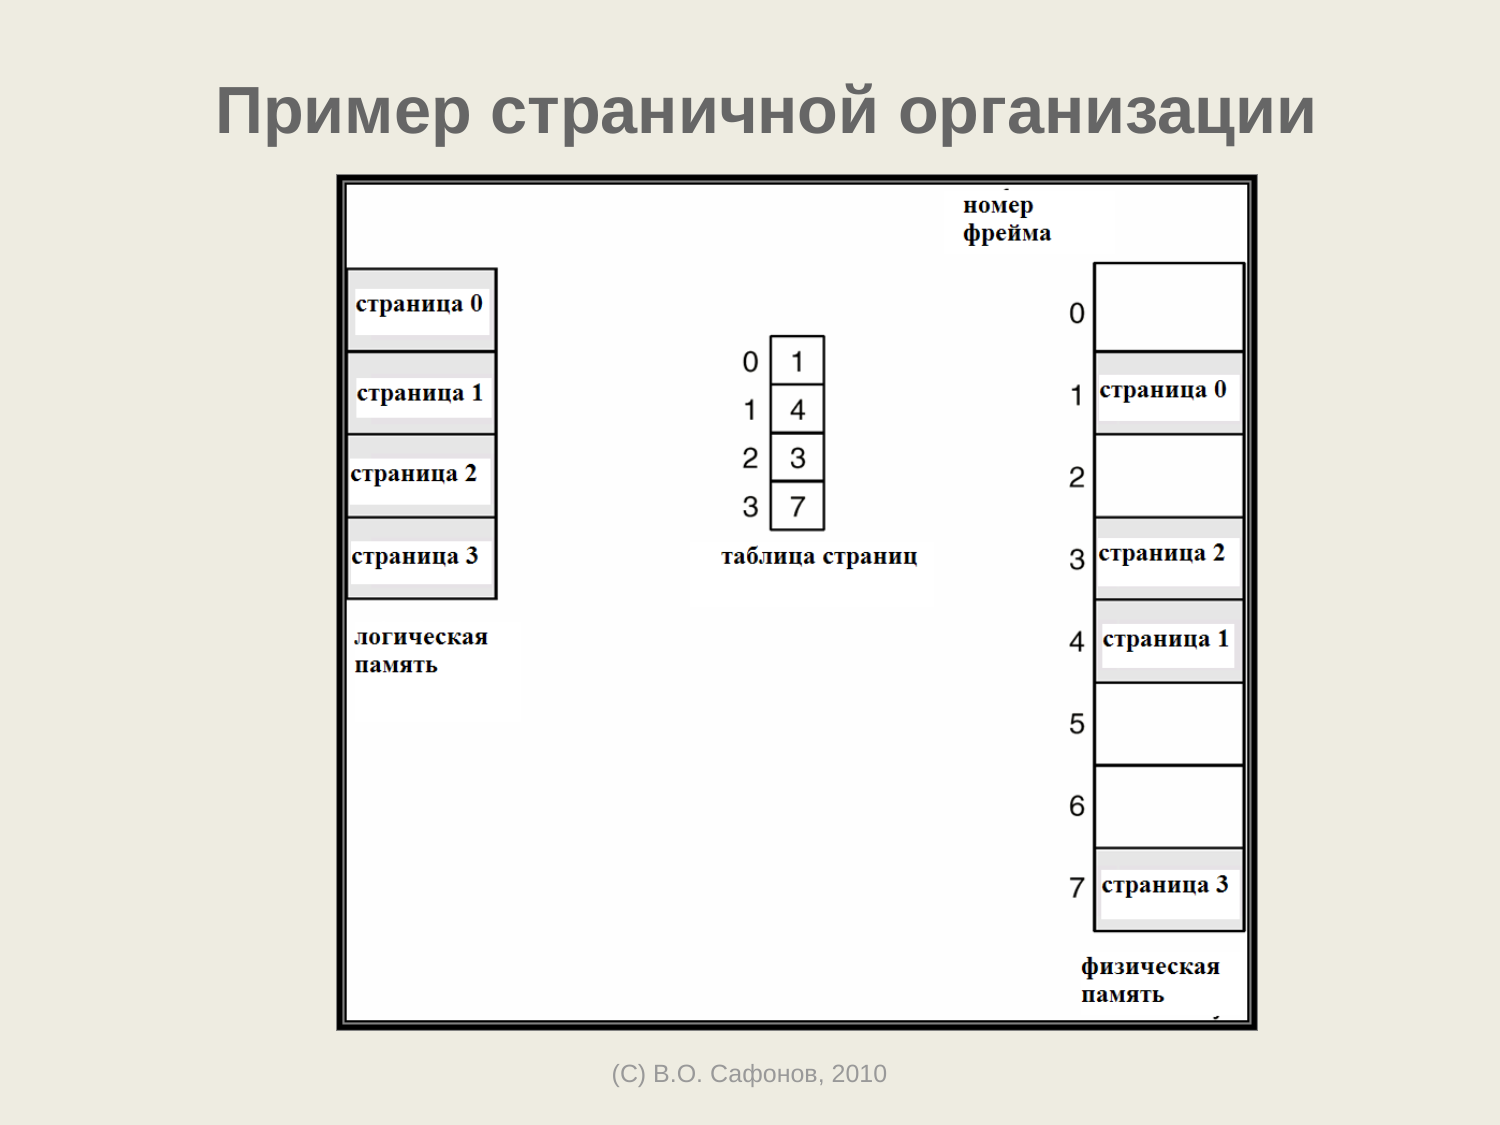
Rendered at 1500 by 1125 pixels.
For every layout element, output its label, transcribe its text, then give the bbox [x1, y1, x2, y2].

picture [336, 173, 1258, 1031]
footer (C) В.О. Сафонов, 2010 [512, 1042, 988, 1103]
title Пример страничной организации [74, 39, 1460, 173]
